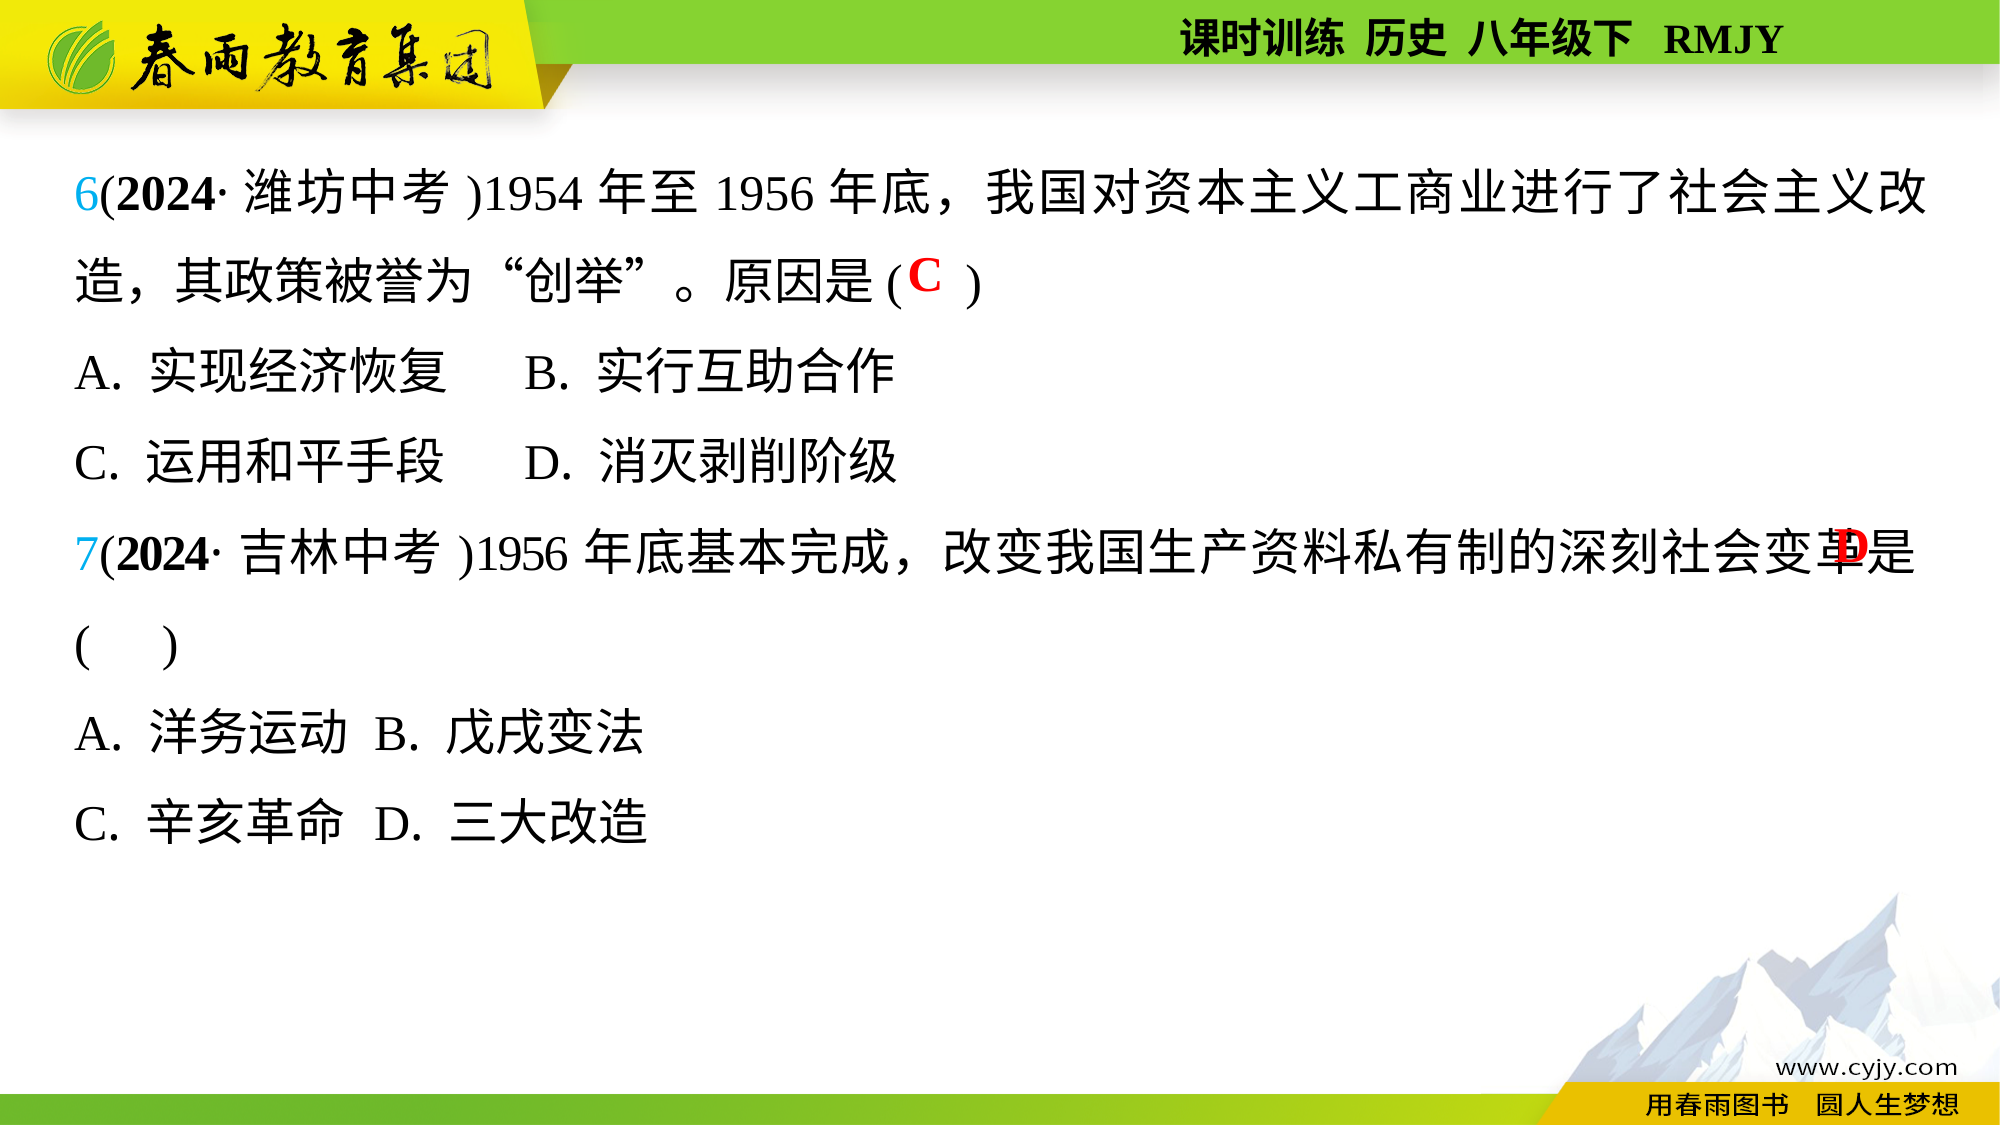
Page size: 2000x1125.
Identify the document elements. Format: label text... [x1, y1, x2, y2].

text_box C [892, 234, 959, 310]
list 6(2024·潍坊中考)1954年至1956年底，我国对资本主义工商业进行了社会主义改造，其政策被誉为“创举”。原因是( ) A. 实现经济恢复 B. 实行互助合作 C. 运用和平手段 D. 消灭剥削阶级 7(2024·吉林中考)1956年底基本完成，改变我国生产资料私有制的深刻社会变革是( ) A. 洋务运动 B. 戊戌变法 C. 辛亥革命 D. 三大改造 [59, 122, 1944, 774]
text_box D [1819, 504, 1885, 580]
picture [0, 0, 2000, 1125]
